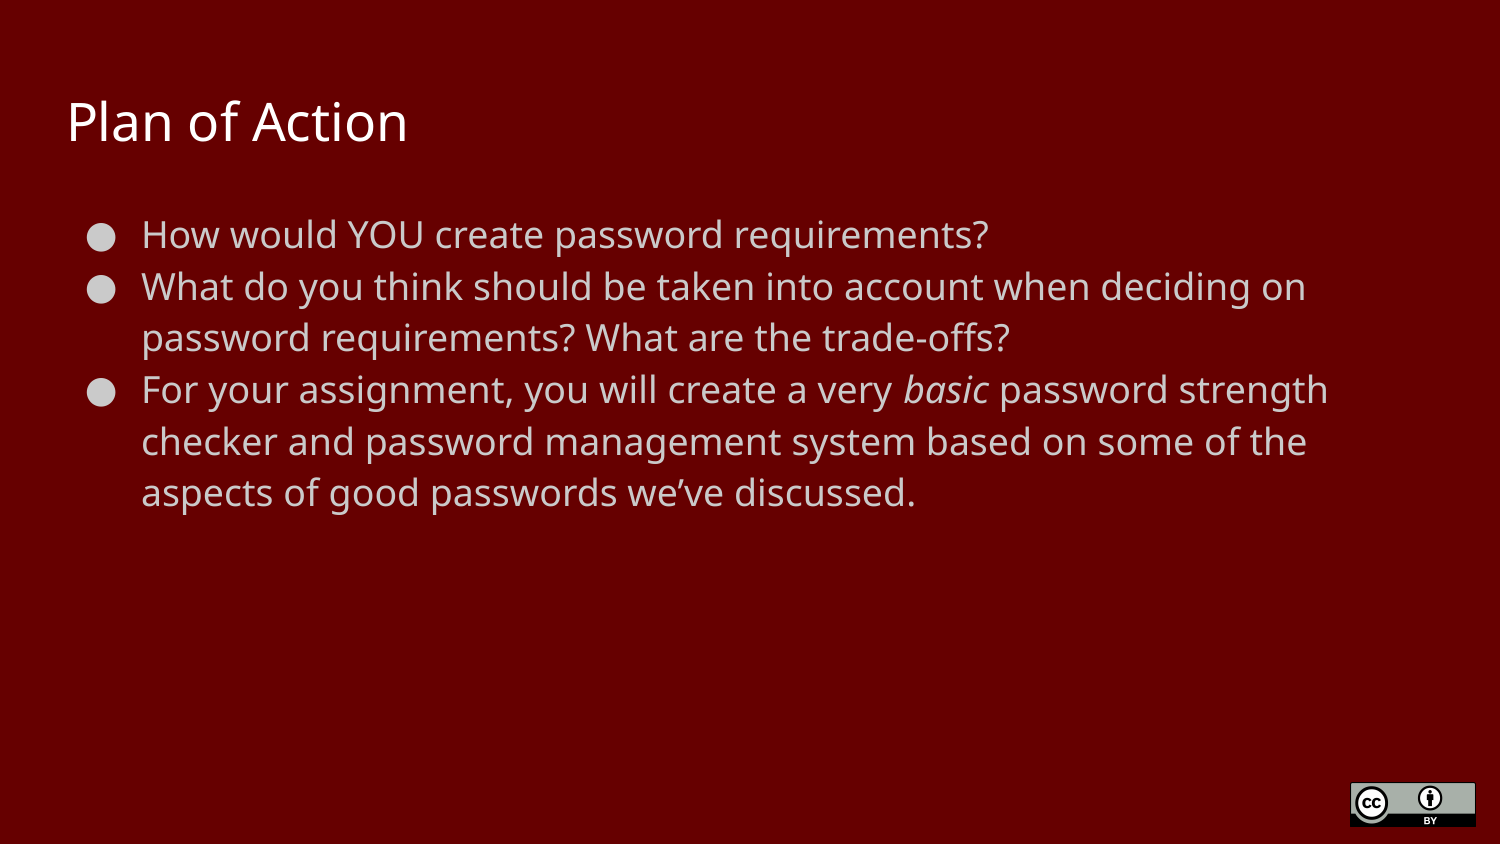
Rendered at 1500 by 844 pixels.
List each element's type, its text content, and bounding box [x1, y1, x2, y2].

picture [1349, 782, 1476, 827]
title Plan of Action [51, 72, 1449, 167]
list How would YOU create password requirements? What do you think should be taken into account when deciding on password requirements? What are the trade-offs? For your assignment, you will create a very basic password strength checker and password management system based on some of the aspects of good passwords we’ve discussed. [51, 189, 1449, 750]
